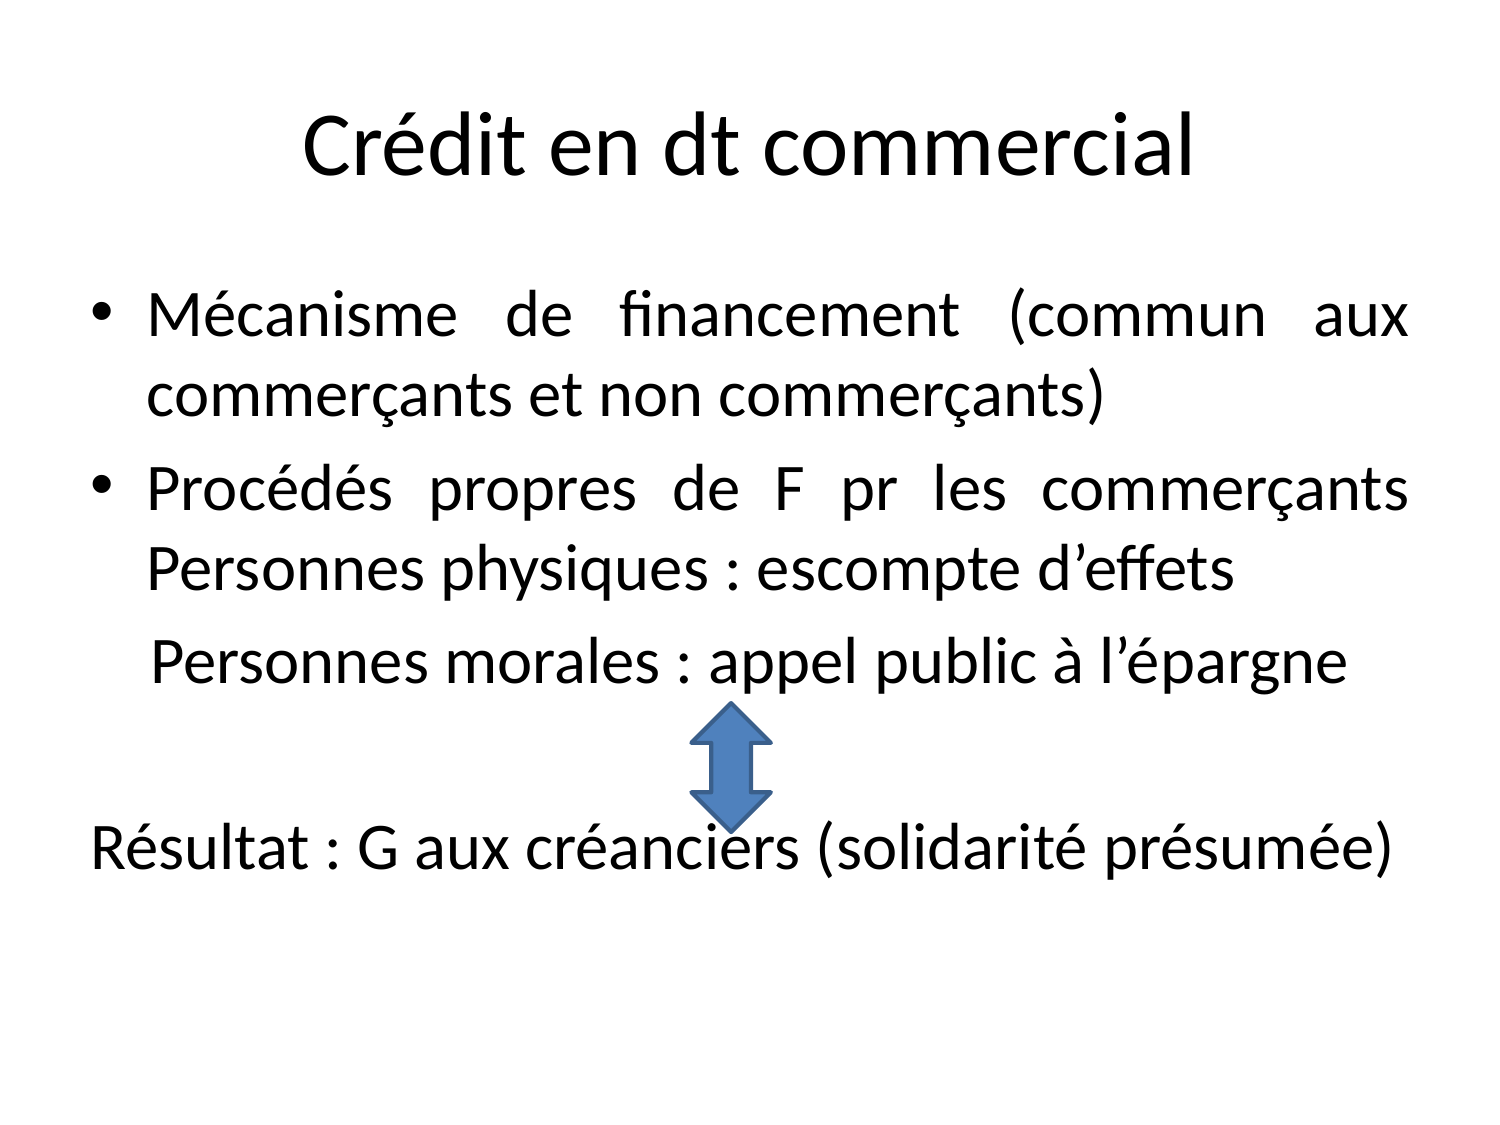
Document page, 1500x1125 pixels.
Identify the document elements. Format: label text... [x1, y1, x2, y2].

text_box [689, 701, 773, 835]
title Crédit en dt commercial [75, 45, 1425, 233]
list Mécanisme de financement (commun aux commerçants et non commerçants) Procédés propres de F pr les commerçants Personnes physiques : escompte d’effets Personnes morales : appel public à l’épargne Résultat : G aux créanciers (solidarité présumée) [75, 262, 1425, 1005]
